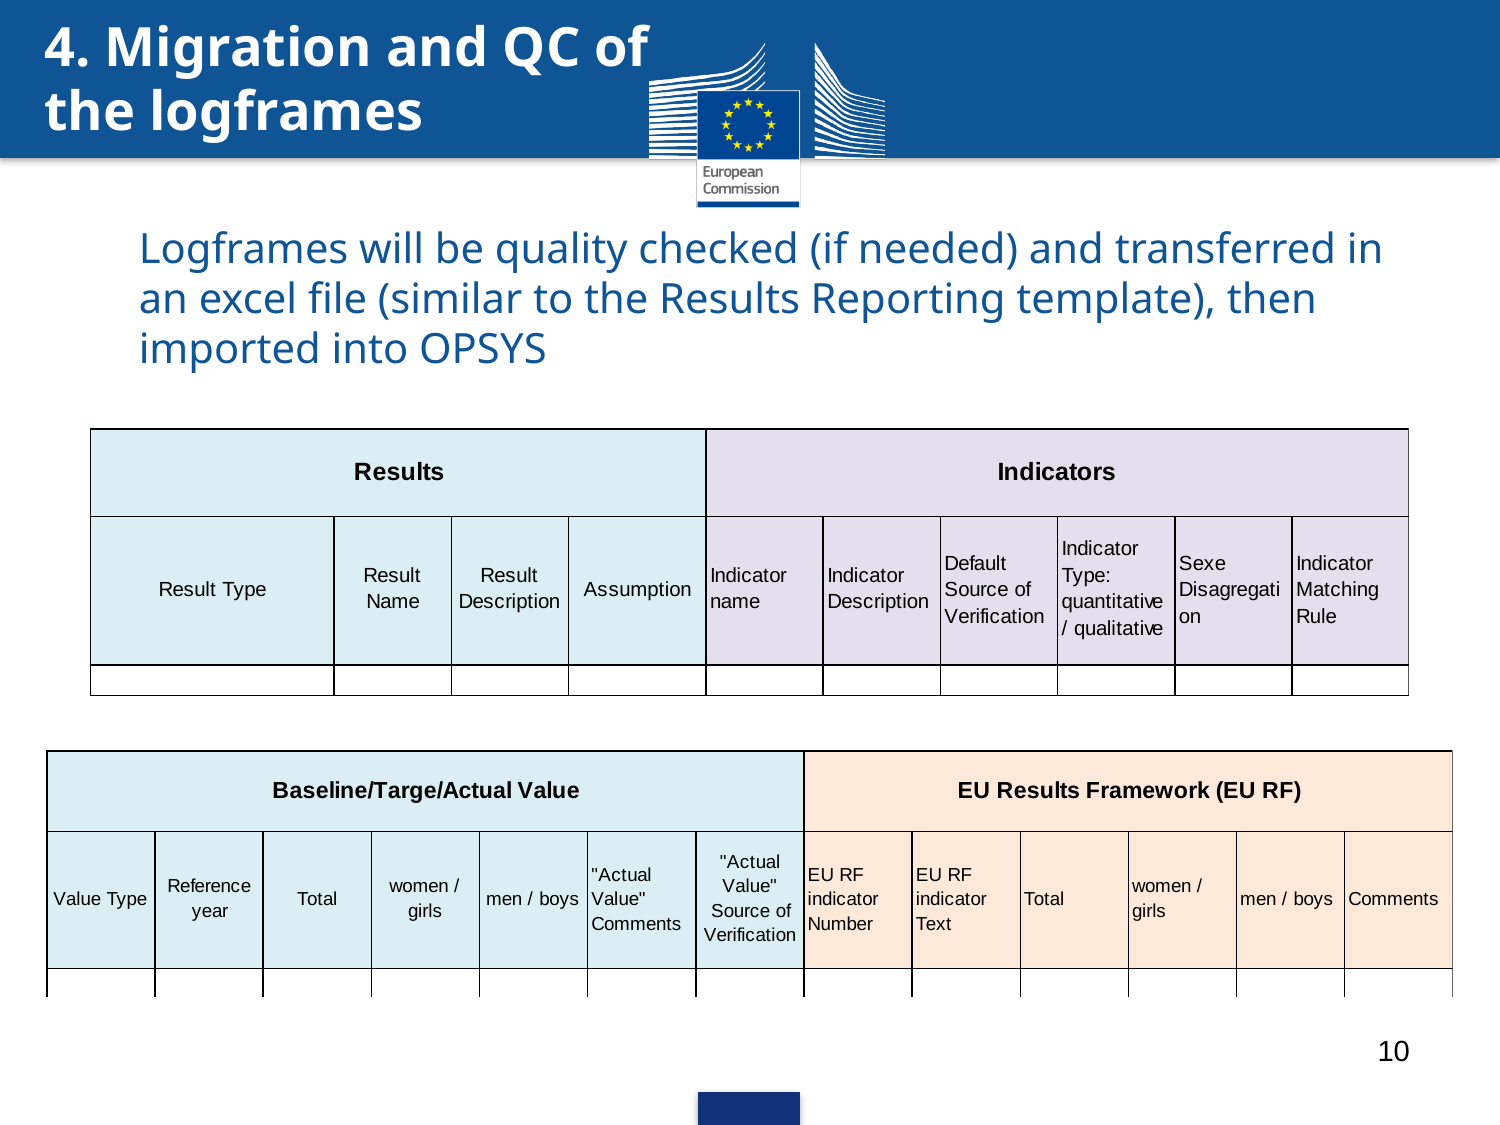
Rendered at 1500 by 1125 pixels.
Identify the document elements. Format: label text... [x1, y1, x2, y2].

picture [89, 427, 1411, 698]
text_box 4. Migration and QC of the logframes [0, 0, 668, 154]
picture [649, 42, 885, 208]
title Logframes will be quality checked (if needed) and transferred in an excel file (similar to the Results Reporting template), then imported into OPSYS [64, 219, 1415, 374]
slide_number 10 [1074, 1024, 1425, 1103]
picture [45, 749, 1454, 999]
